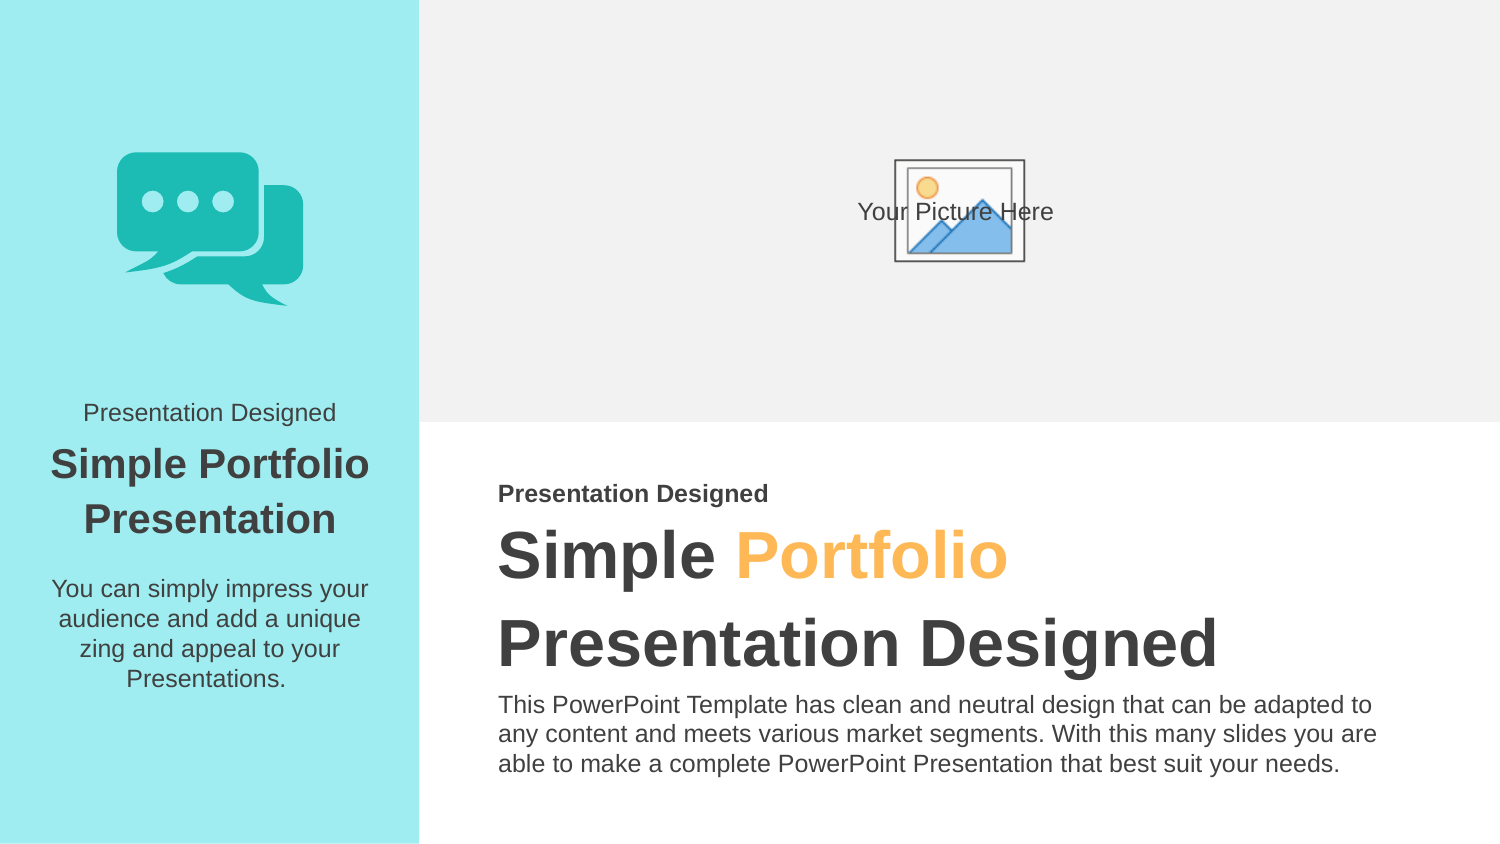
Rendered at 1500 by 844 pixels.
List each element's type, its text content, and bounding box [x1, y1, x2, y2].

text_box Simple Portfolio Presentation [30, 421, 390, 552]
text_box Simple Portfolio Presentation Designed [483, 500, 1306, 680]
text_box Presentation Designed [483, 466, 843, 515]
text_box This PowerPoint Template has clean and neutral design that can be adapted to any content and meets various market segments. With this many slides you are able to make a complete PowerPoint Presentation that best suit your needs. [483, 680, 1435, 786]
text_box You can simply impress your audience and add a unique zing and appeal to your Presentations. [30, 564, 390, 700]
text_box Presentation Designed [30, 386, 390, 421]
text_box [114, 150, 306, 308]
picture [418, 0, 1500, 423]
